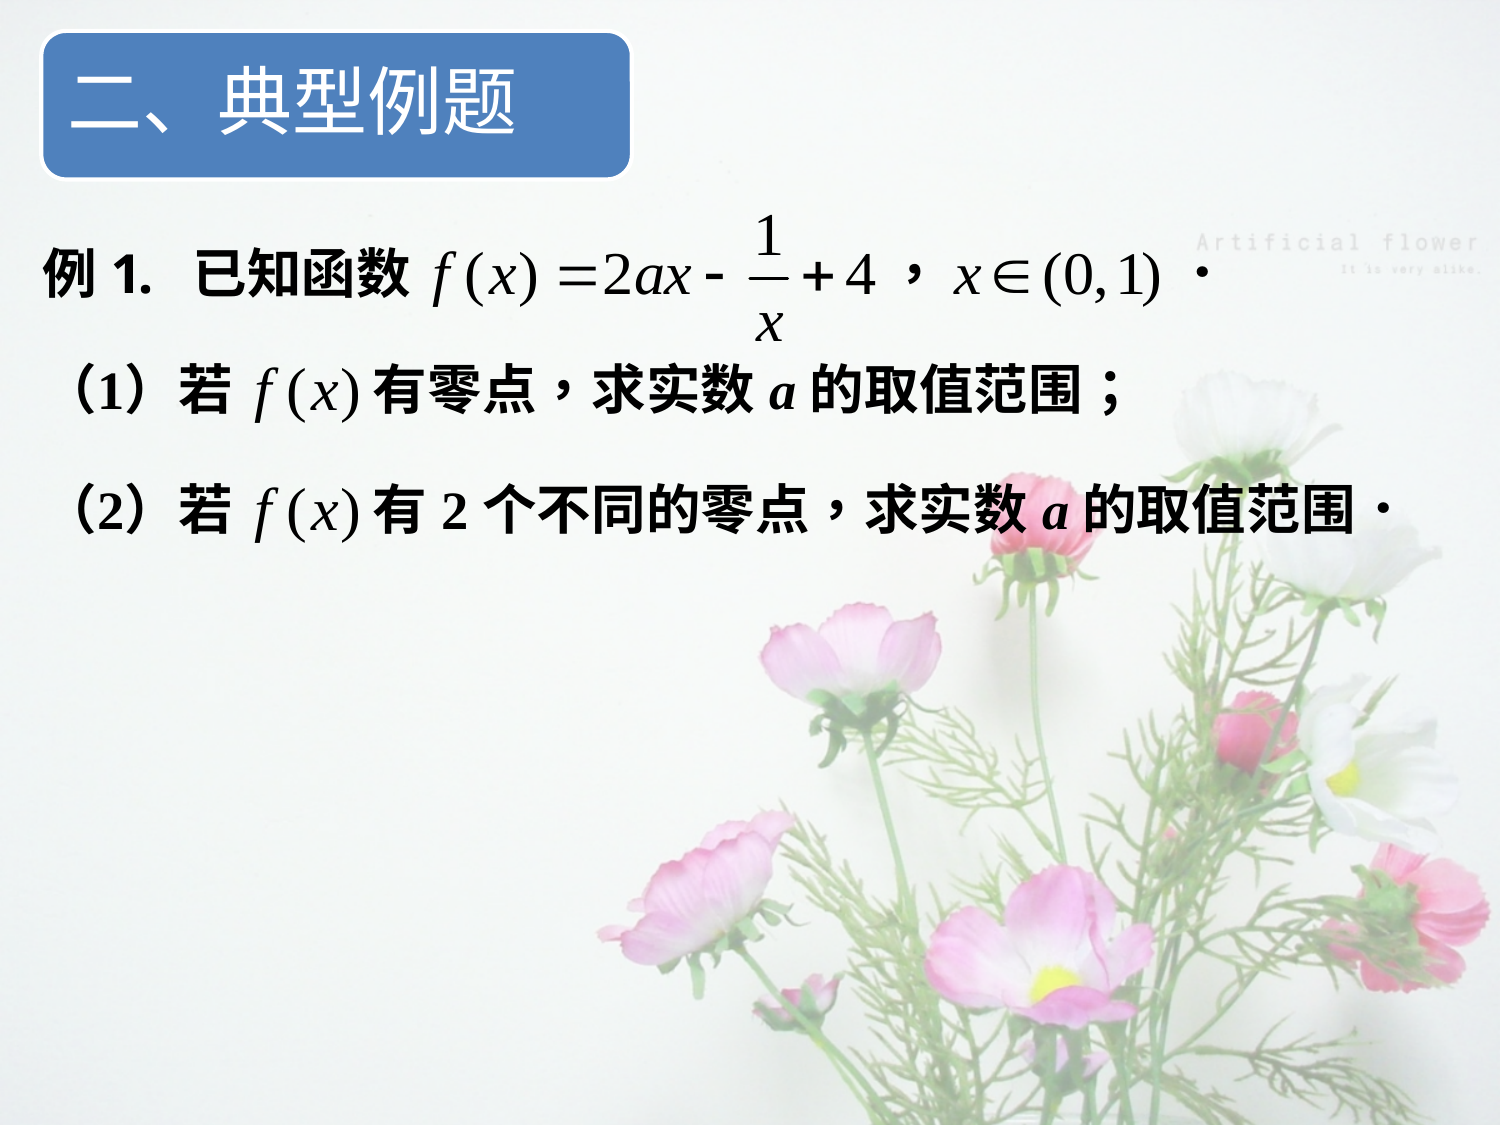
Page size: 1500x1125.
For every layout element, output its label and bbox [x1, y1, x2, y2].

picture [0, 0, 1500, 1125]
text_box [41, 30, 633, 180]
text_box [41, 197, 1500, 596]
